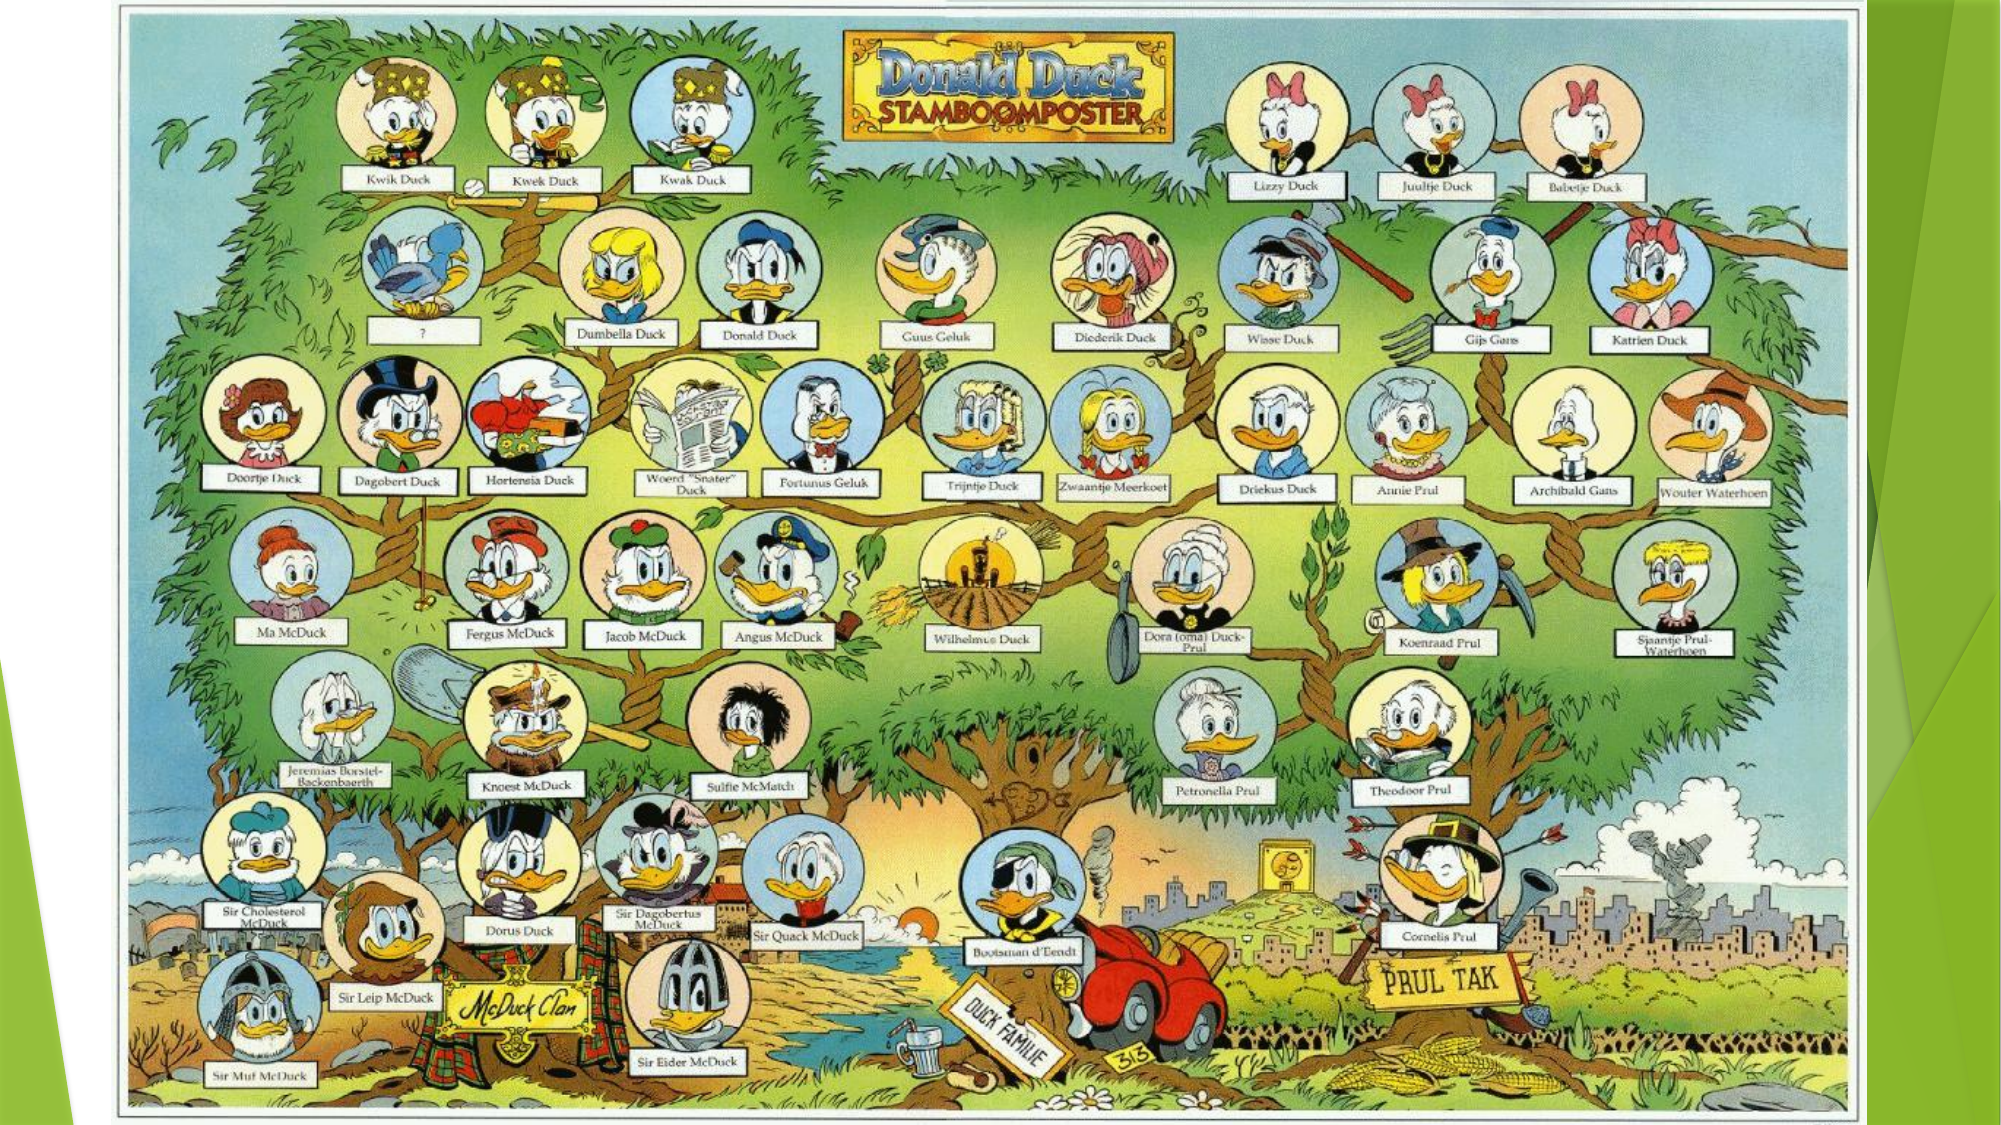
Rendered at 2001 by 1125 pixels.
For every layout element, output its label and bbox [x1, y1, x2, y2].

list [110, 0, 1867, 1125]
